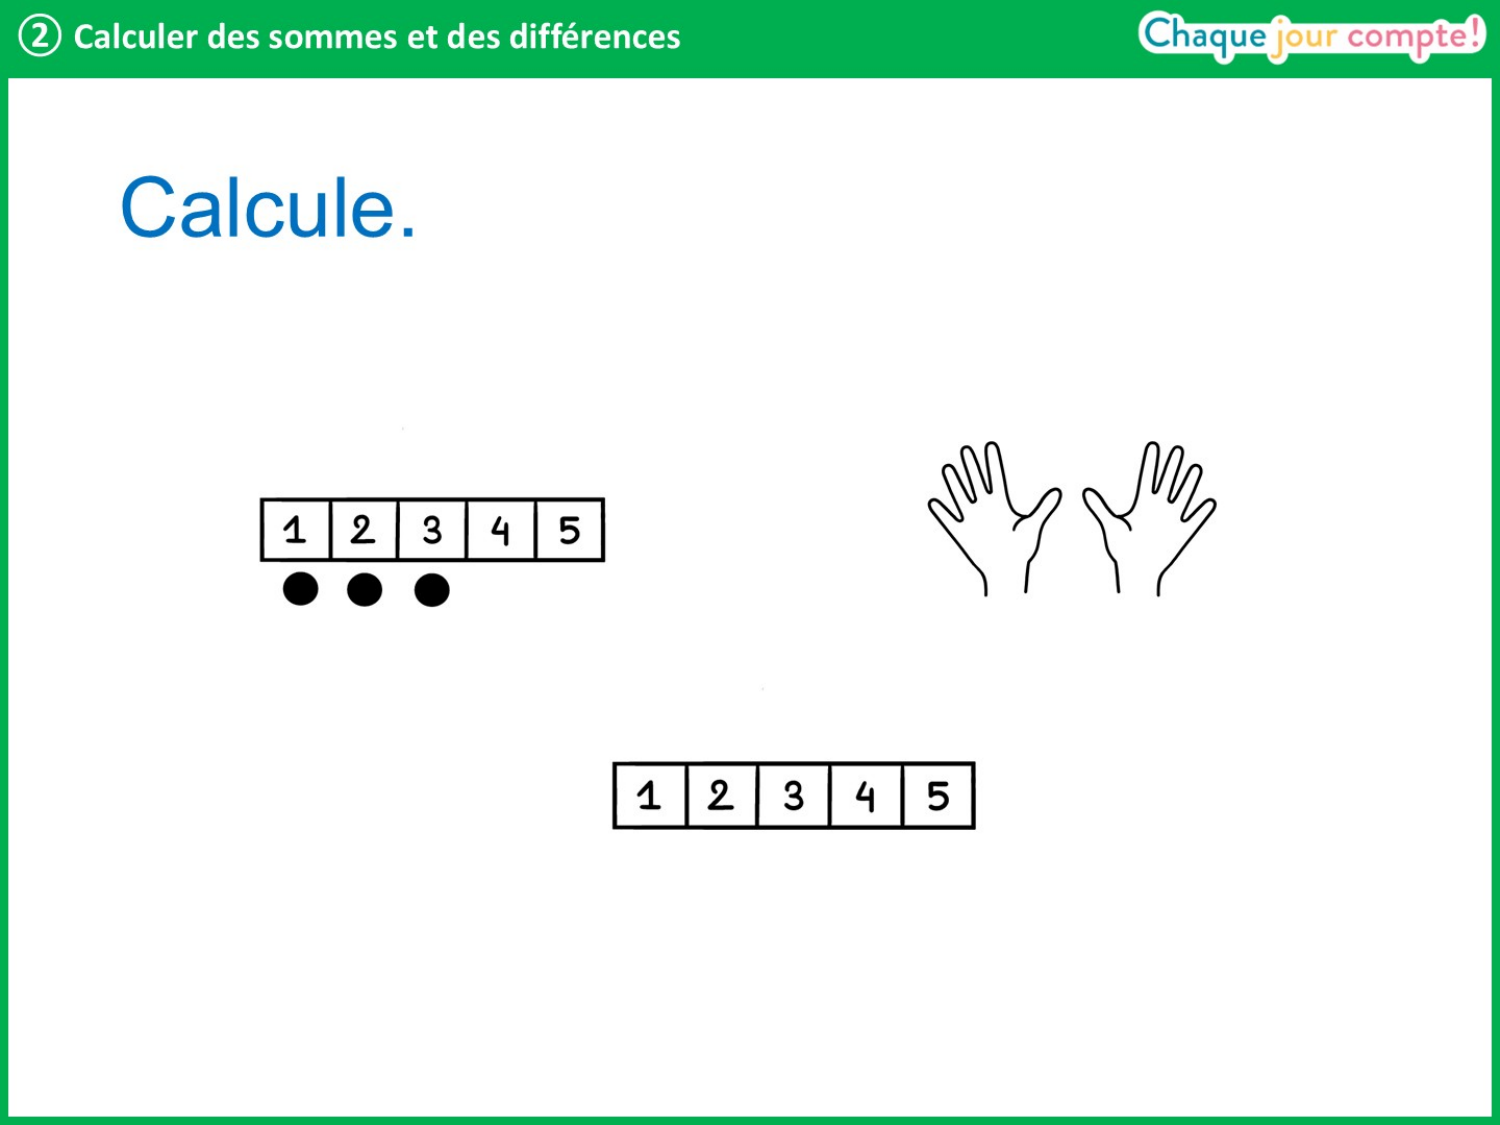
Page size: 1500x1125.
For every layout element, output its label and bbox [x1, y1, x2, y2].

list [0, 0, 1500, 1125]
